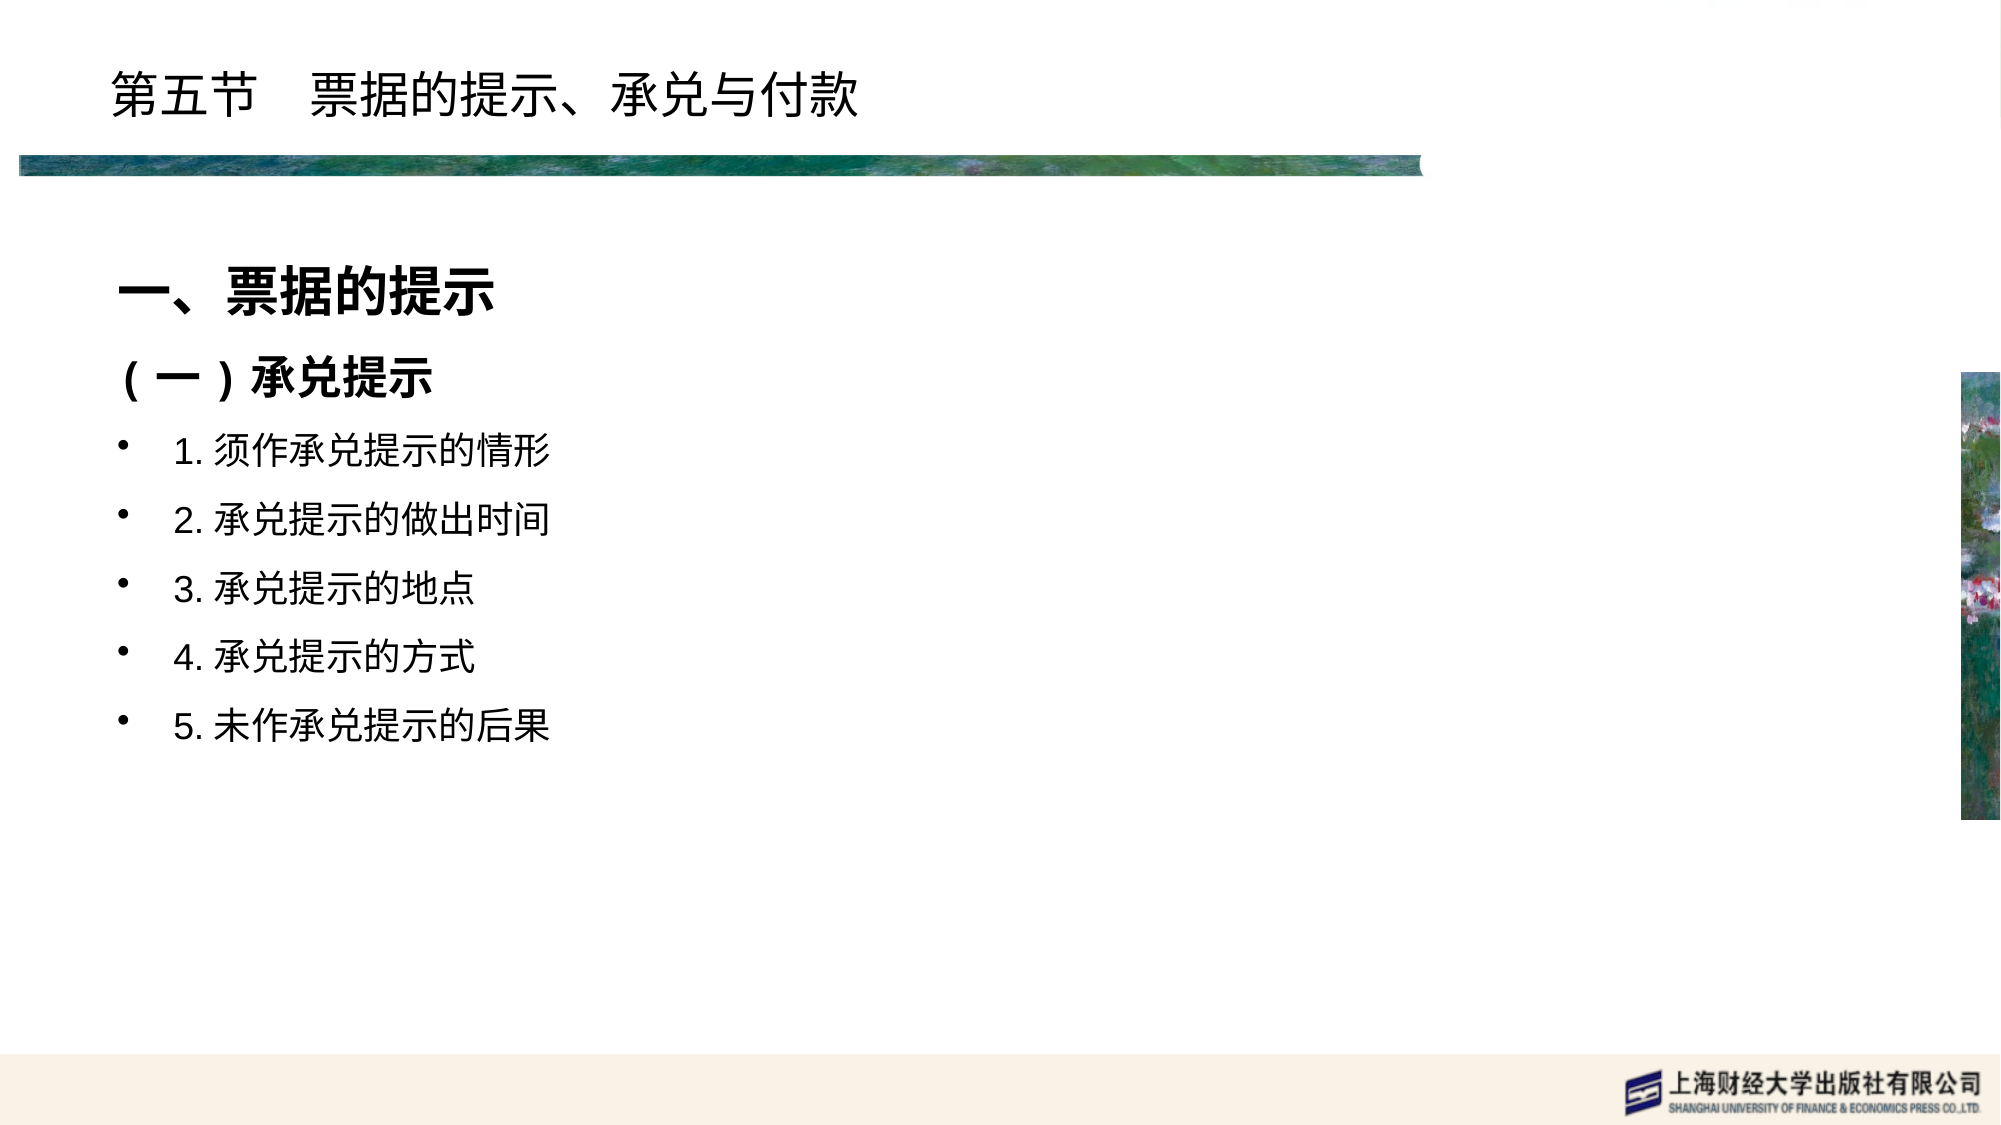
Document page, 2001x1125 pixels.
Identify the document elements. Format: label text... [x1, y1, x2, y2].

picture [0, 0, 2001, 1125]
title 第五节 票据的提示、承兑与付款 [94, 42, 1451, 146]
list 一、票据的提示 (一)承兑提示 1.须作承兑提示的情形 2.承兑提示的做出时间 3.承兑提示的地点 4.承兑提示的方式 5.未作承兑提示的后果 [102, 233, 1898, 1032]
